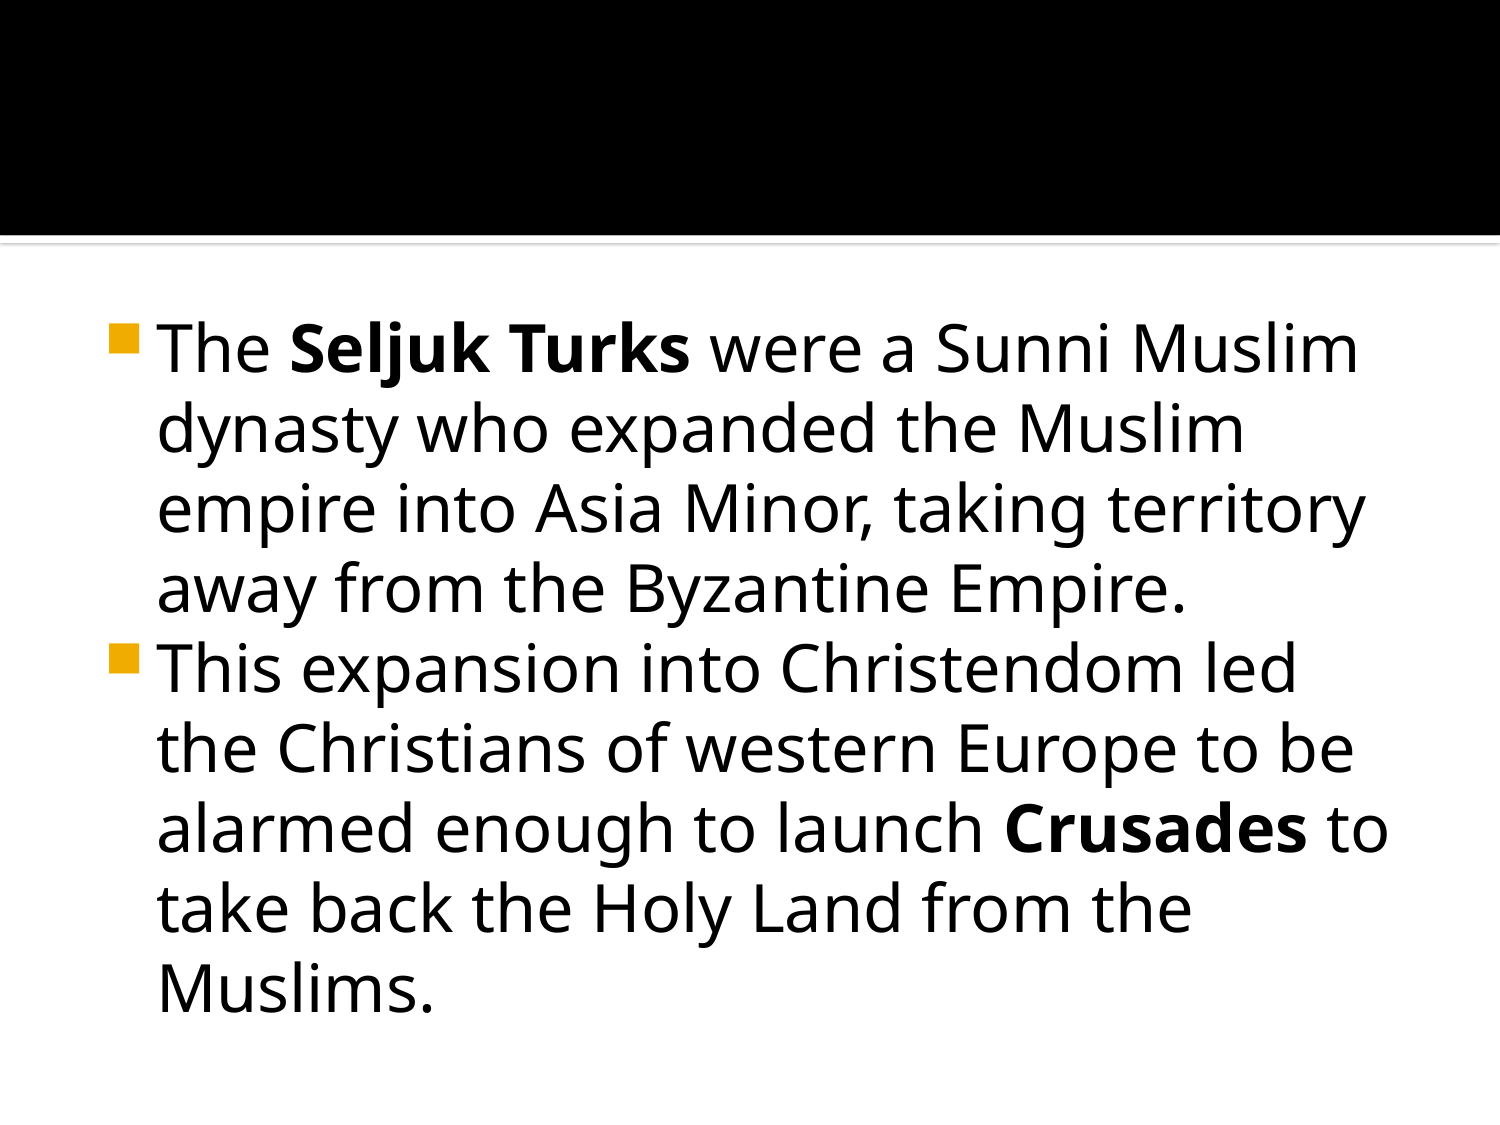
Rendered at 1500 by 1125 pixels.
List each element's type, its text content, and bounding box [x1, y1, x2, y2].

list The Seljuk Turks were a Sunni Muslim dynasty who expanded the Muslim empire into Asia Minor, taking territory away from the Byzantine Empire. This expansion into Christendom led the Christians of western Europe to be alarmed enough to launch Crusades to take back the Holy Land from the Muslims. [75, 291, 1425, 1050]
